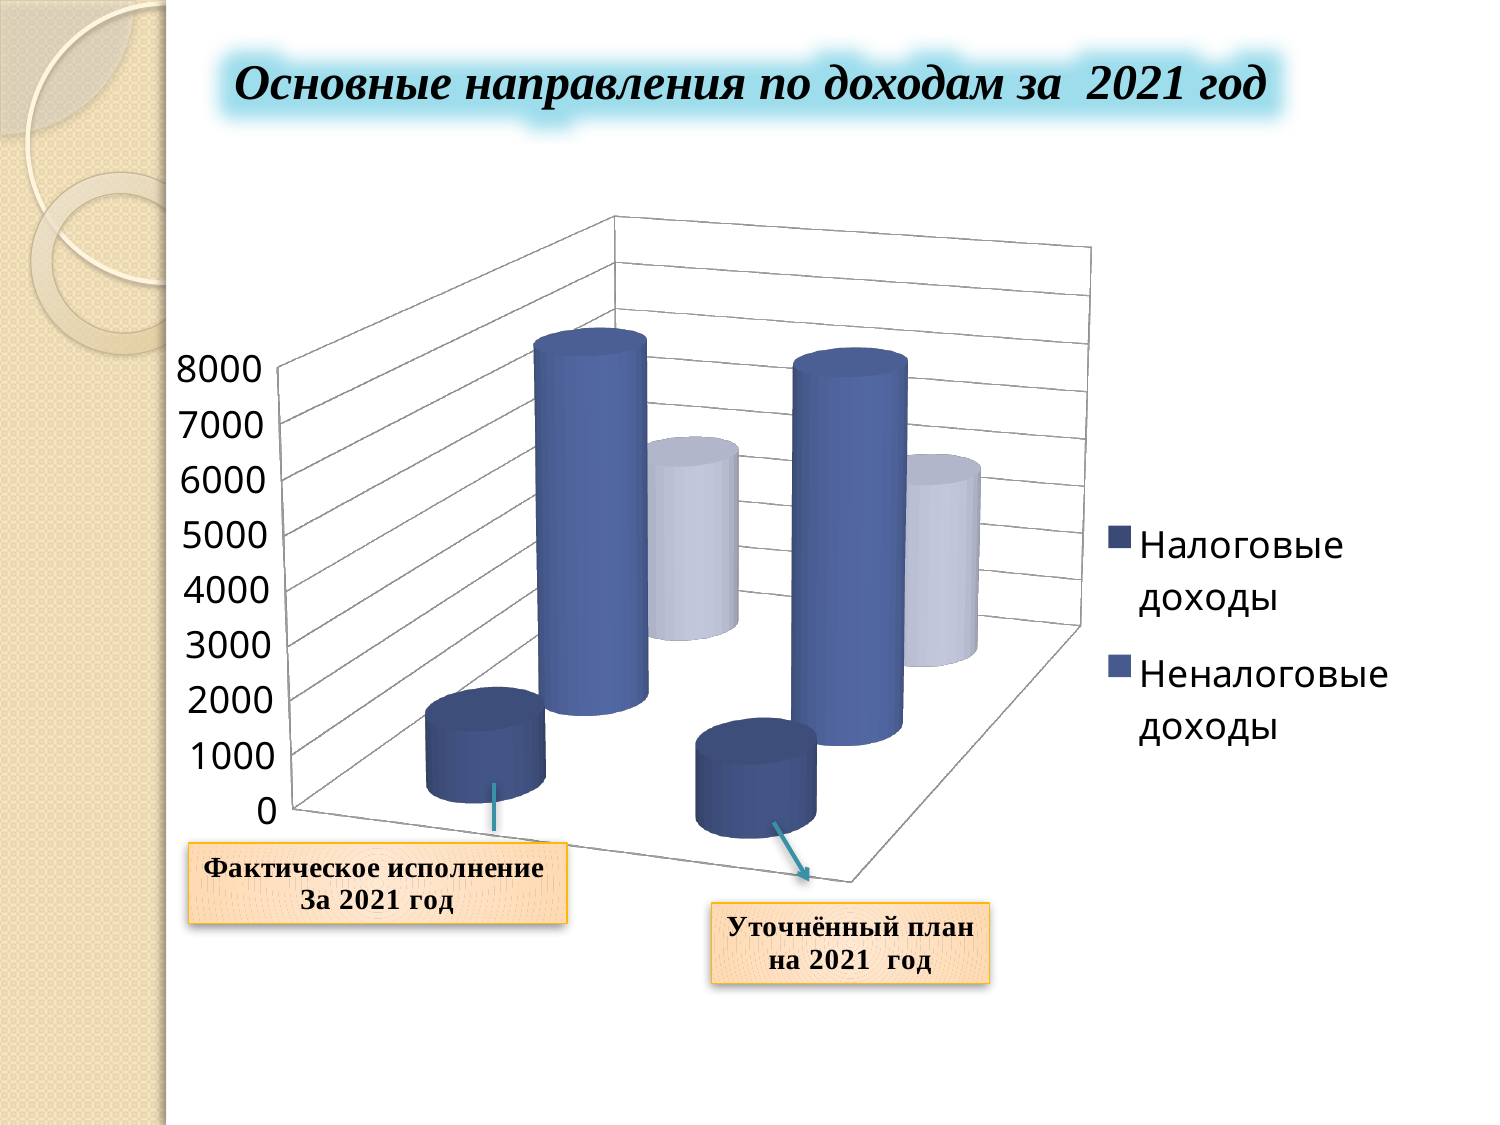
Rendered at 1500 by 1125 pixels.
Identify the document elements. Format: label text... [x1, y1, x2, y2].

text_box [773, 822, 810, 882]
chart [76, 172, 1483, 1095]
text_box Основные направления по доходам за 2021 год [18, 42, 1483, 118]
